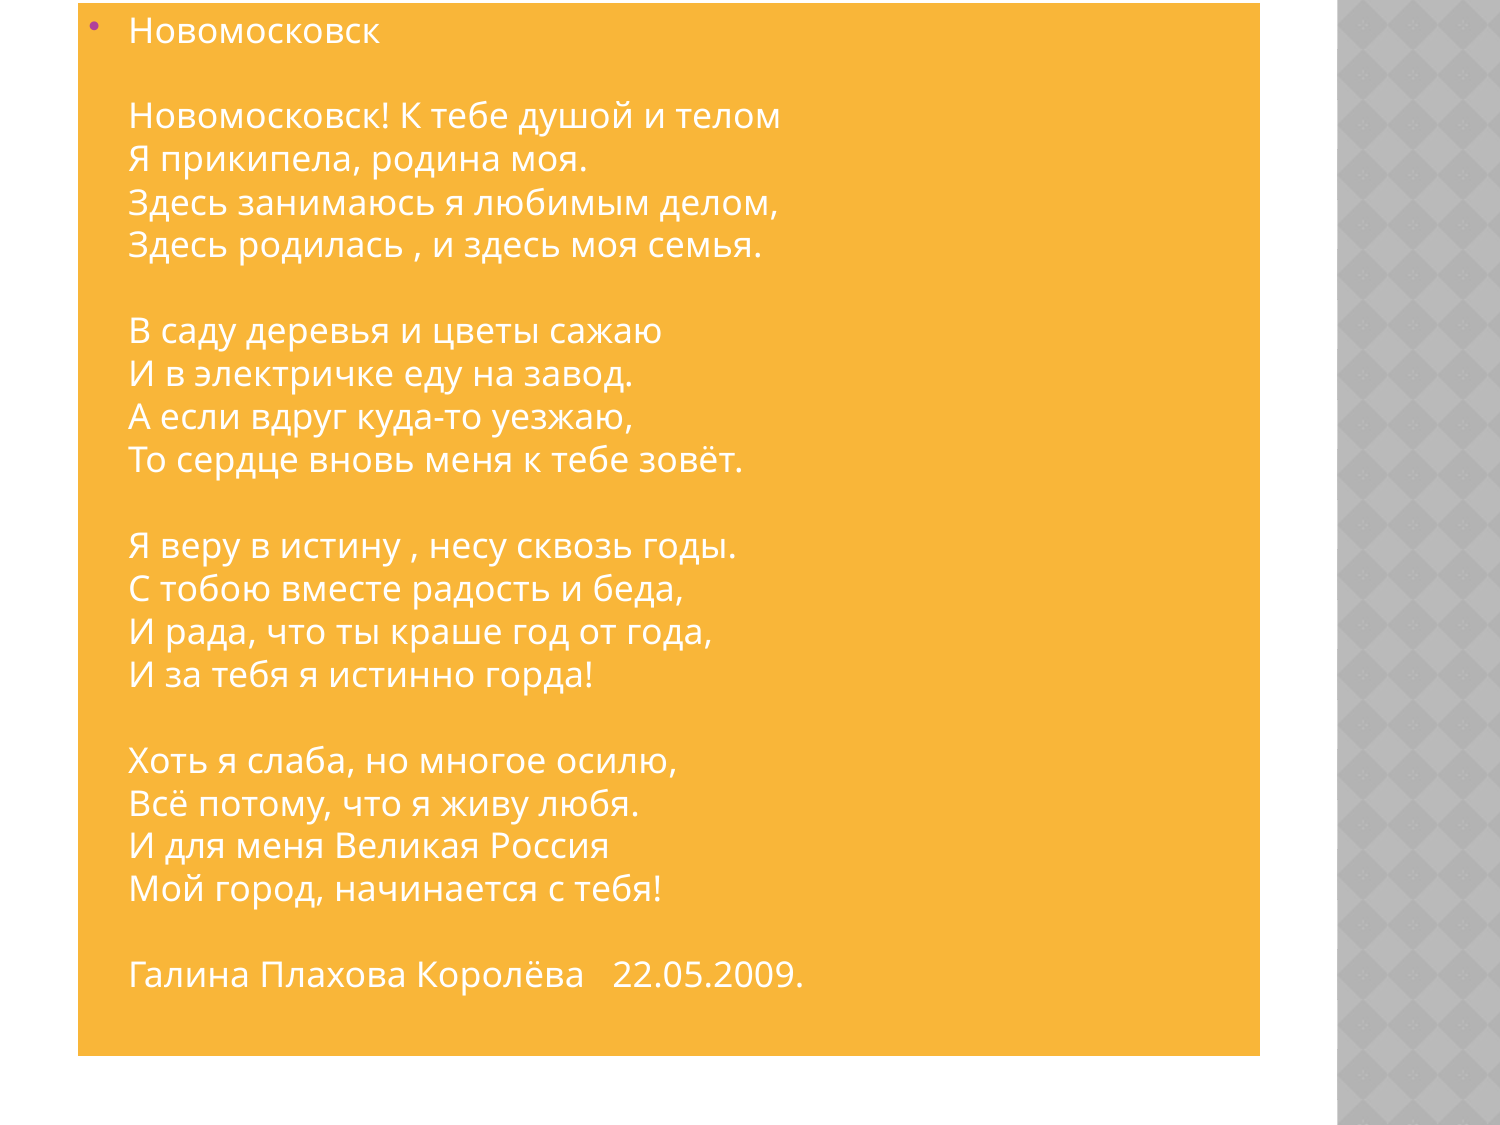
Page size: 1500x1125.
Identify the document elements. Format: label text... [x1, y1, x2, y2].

list Новомосковск Новомосковск! К тебе душой и телом Я прикипела, родина моя. Здесь занимаюсь я любимым делом, Здесь родилась , и здесь моя семья. В саду деревья и цветы сажаю И в электричке еду на завод. А если вдруг куда-то уезжаю, То сердце вновь меня к тебе зовёт. Я веру в истину , несу сквозь годы. С тобою вместе радость и беда, И рада, что ты краше год от года, И за тебя я истинно горда! Хоть я слаба, но многое осилю, Всё потому, что я живу любя. И для меня Великая Россия Мой город, начинается с тебя! Галина Плахова Королёва 22.05.2009. [72, 0, 1265, 1062]
